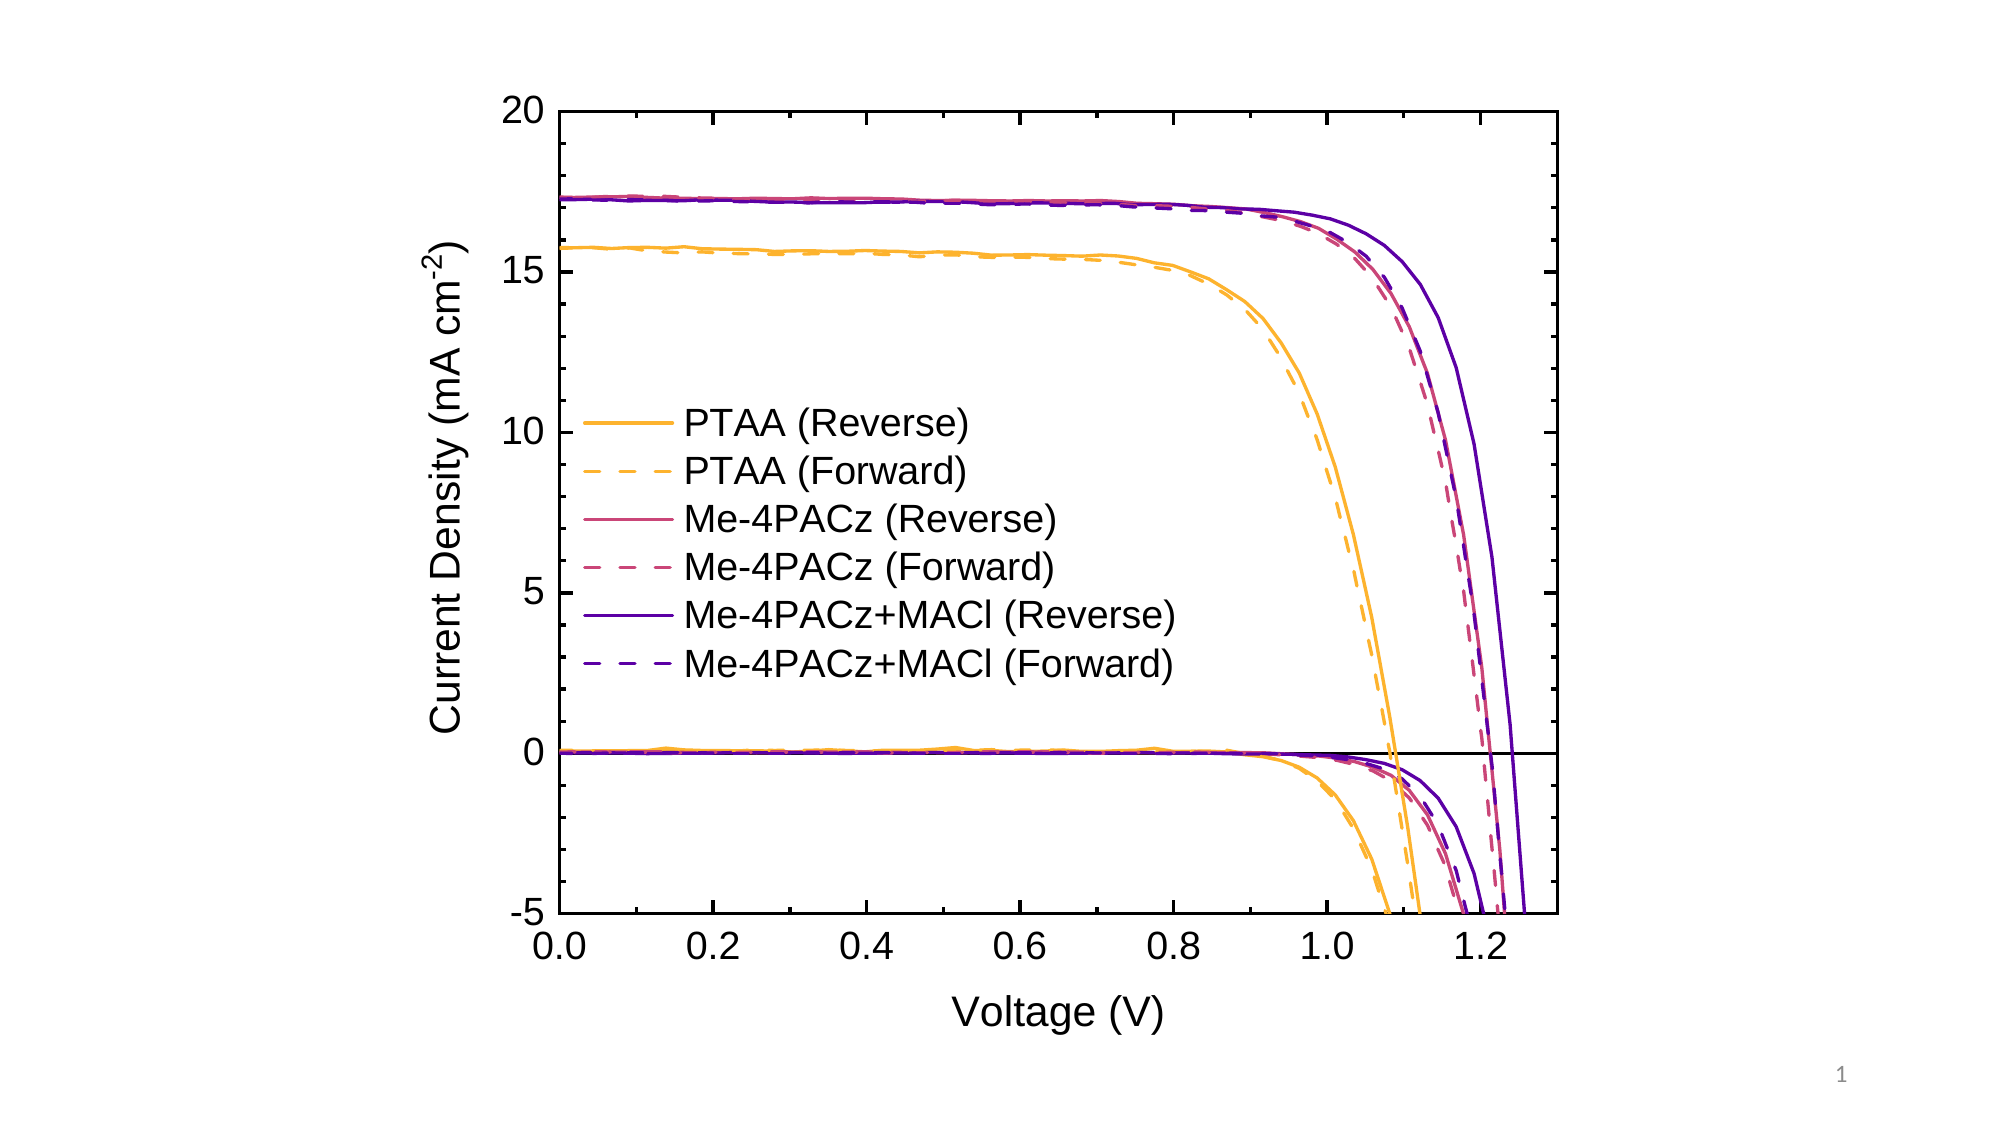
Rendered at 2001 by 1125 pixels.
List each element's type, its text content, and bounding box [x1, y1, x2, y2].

slide_number 1 [1412, 1042, 1863, 1103]
picture [366, 78, 1634, 1047]
